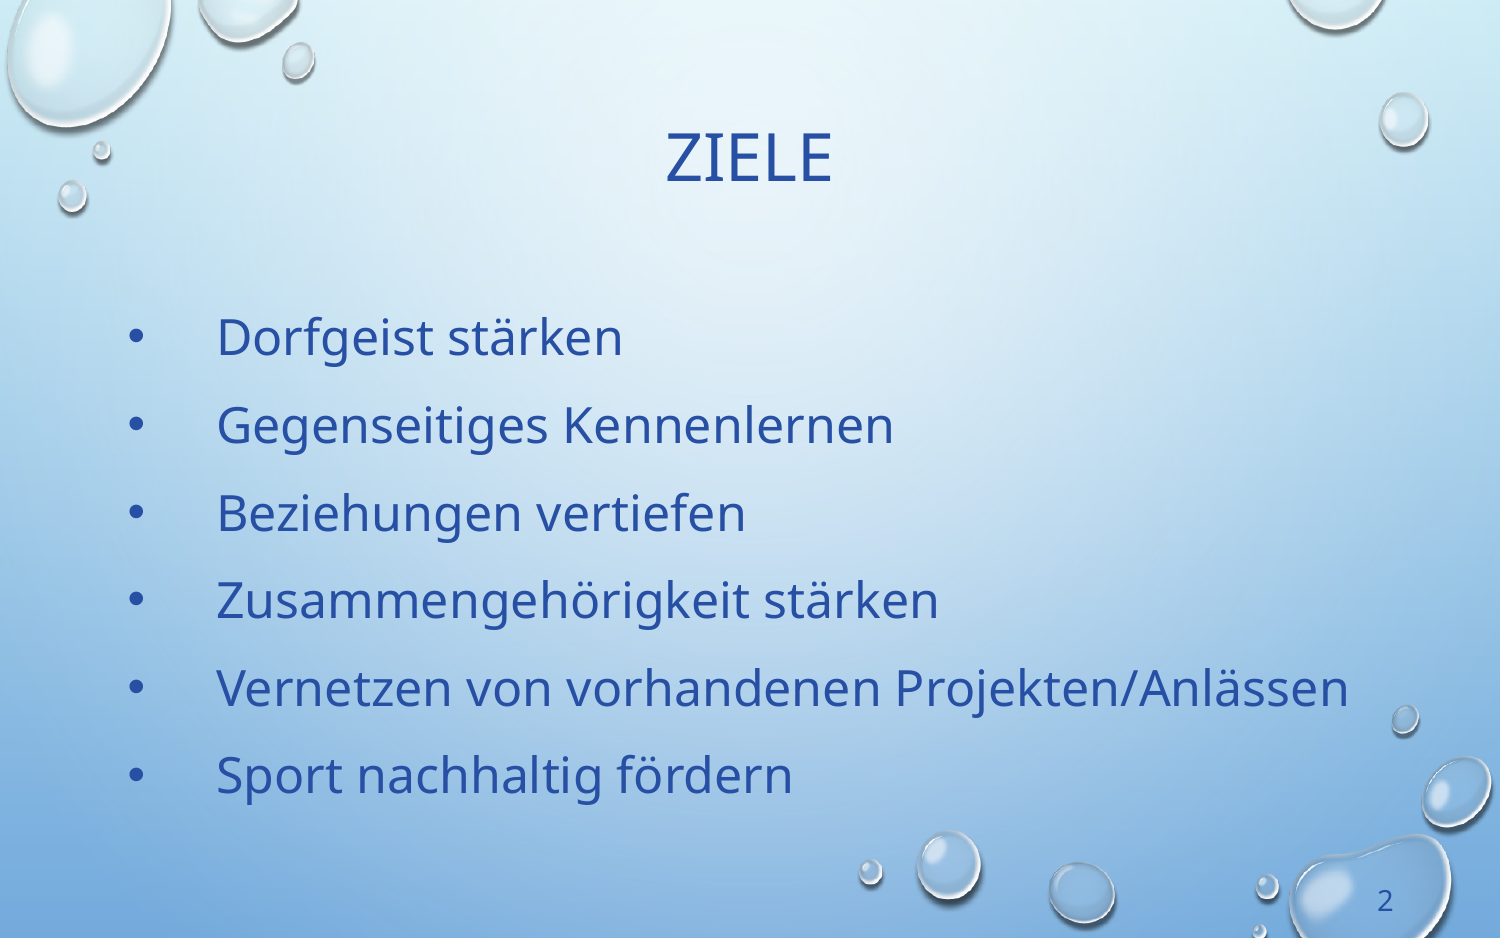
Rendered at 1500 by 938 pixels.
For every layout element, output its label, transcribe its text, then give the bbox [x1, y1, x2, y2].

slide_number 2 [1325, 867, 1409, 938]
title Ziele [112, 70, 1388, 249]
list Dorfgeist stärken Gegenseitiges Kennenlernen Beziehungen vertiefen Zusammengehörigkeit stärken Vernetzen von vorhandenen Projekten/Anlässen Sport nachhaltig fördern [112, 286, 1388, 830]
picture [0, 0, 1500, 938]
